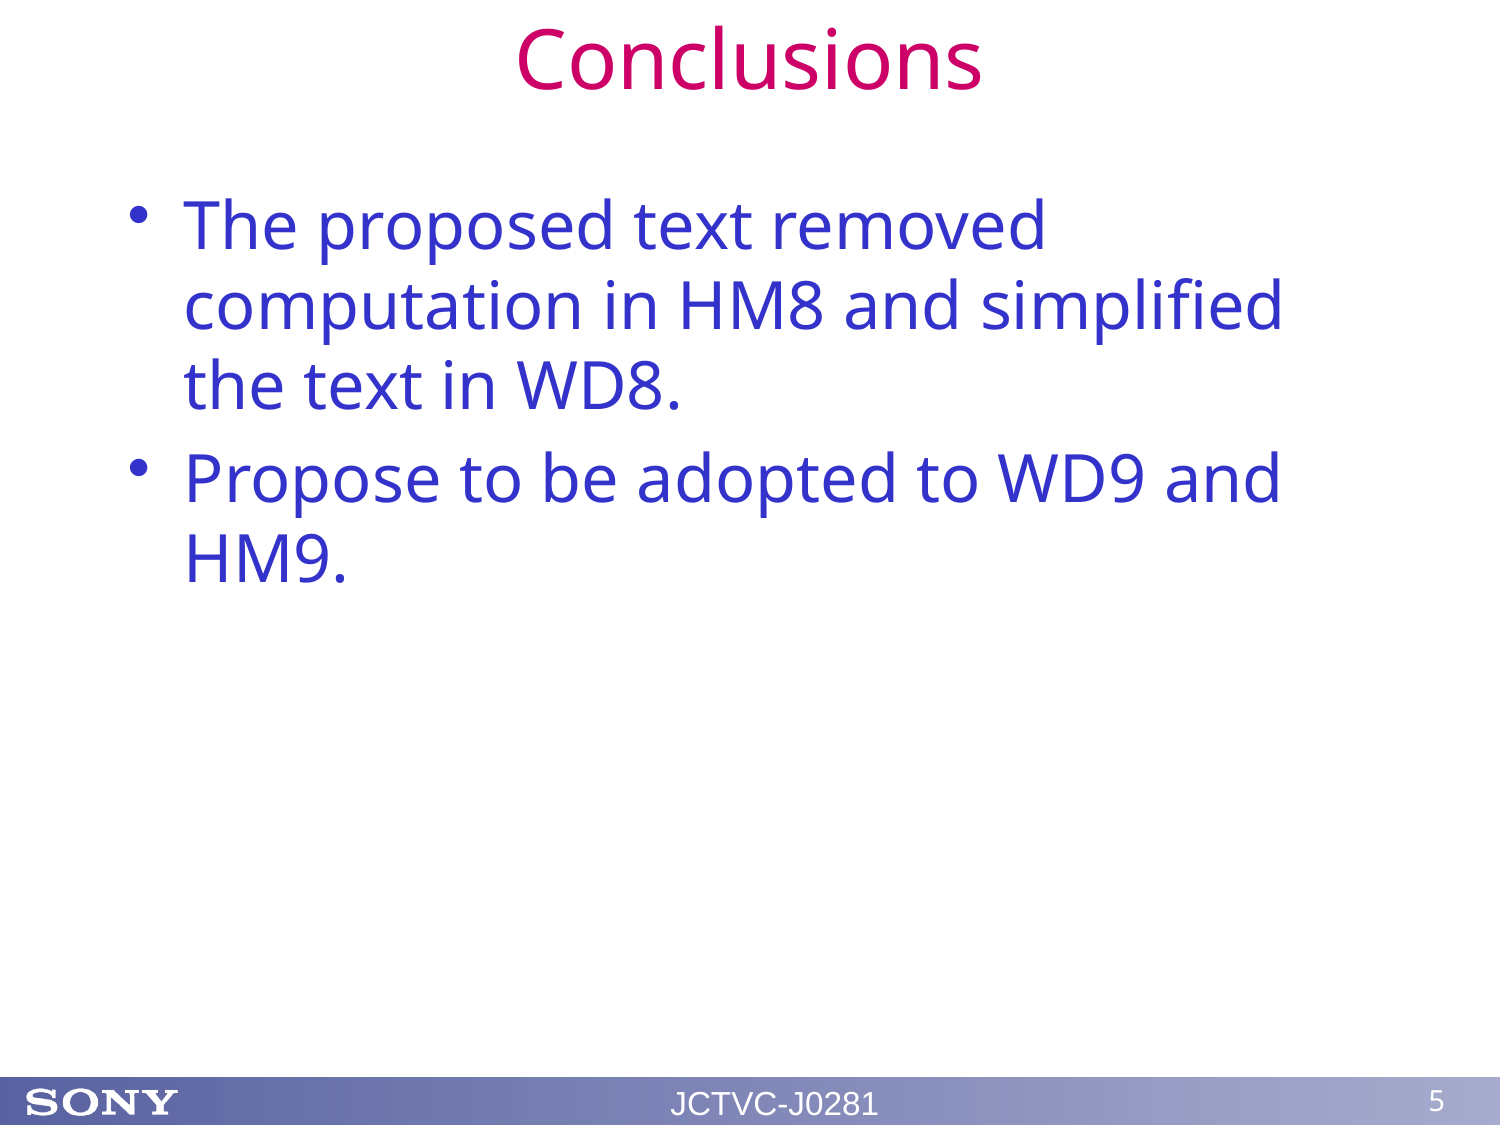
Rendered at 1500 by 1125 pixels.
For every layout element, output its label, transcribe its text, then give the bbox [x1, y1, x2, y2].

footer JCTVC-J0281 [537, 1074, 1013, 1125]
picture [26, 1088, 178, 1116]
list The proposed text removed computation in HM8 and simplified the text in WD8. Propose to be adopted to WD9 and HM9. [112, 174, 1388, 1076]
title Conclusions [112, 0, 1388, 115]
slide_number 5 [1147, 1074, 1461, 1125]
